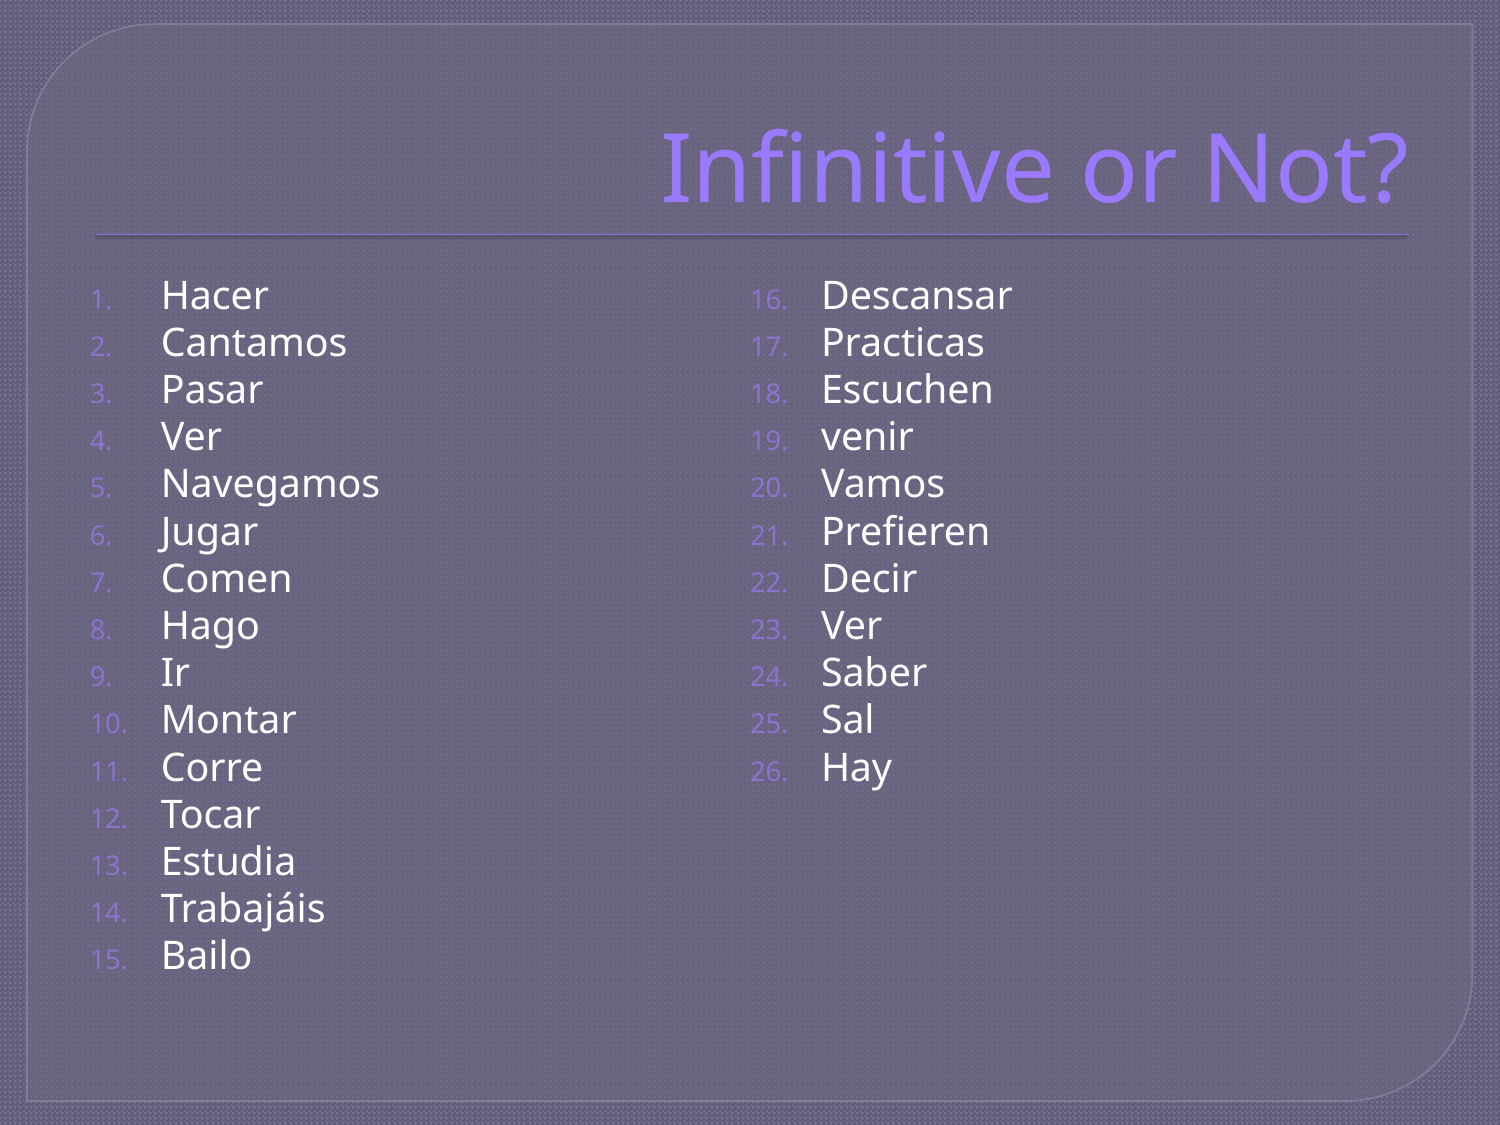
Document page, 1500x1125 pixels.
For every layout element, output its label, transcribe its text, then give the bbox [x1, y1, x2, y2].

title Infinitive or Not? [75, 41, 1425, 230]
list Hacer Cantamos Pasar Ver Navegamos Jugar Comen Hago Ir Montar Corre Tocar Estudia Trabajáis Bailo Descansar Practicas Escuchen venir Vamos Prefieren Decir Ver Saber Sal Hay [75, 262, 1425, 988]
